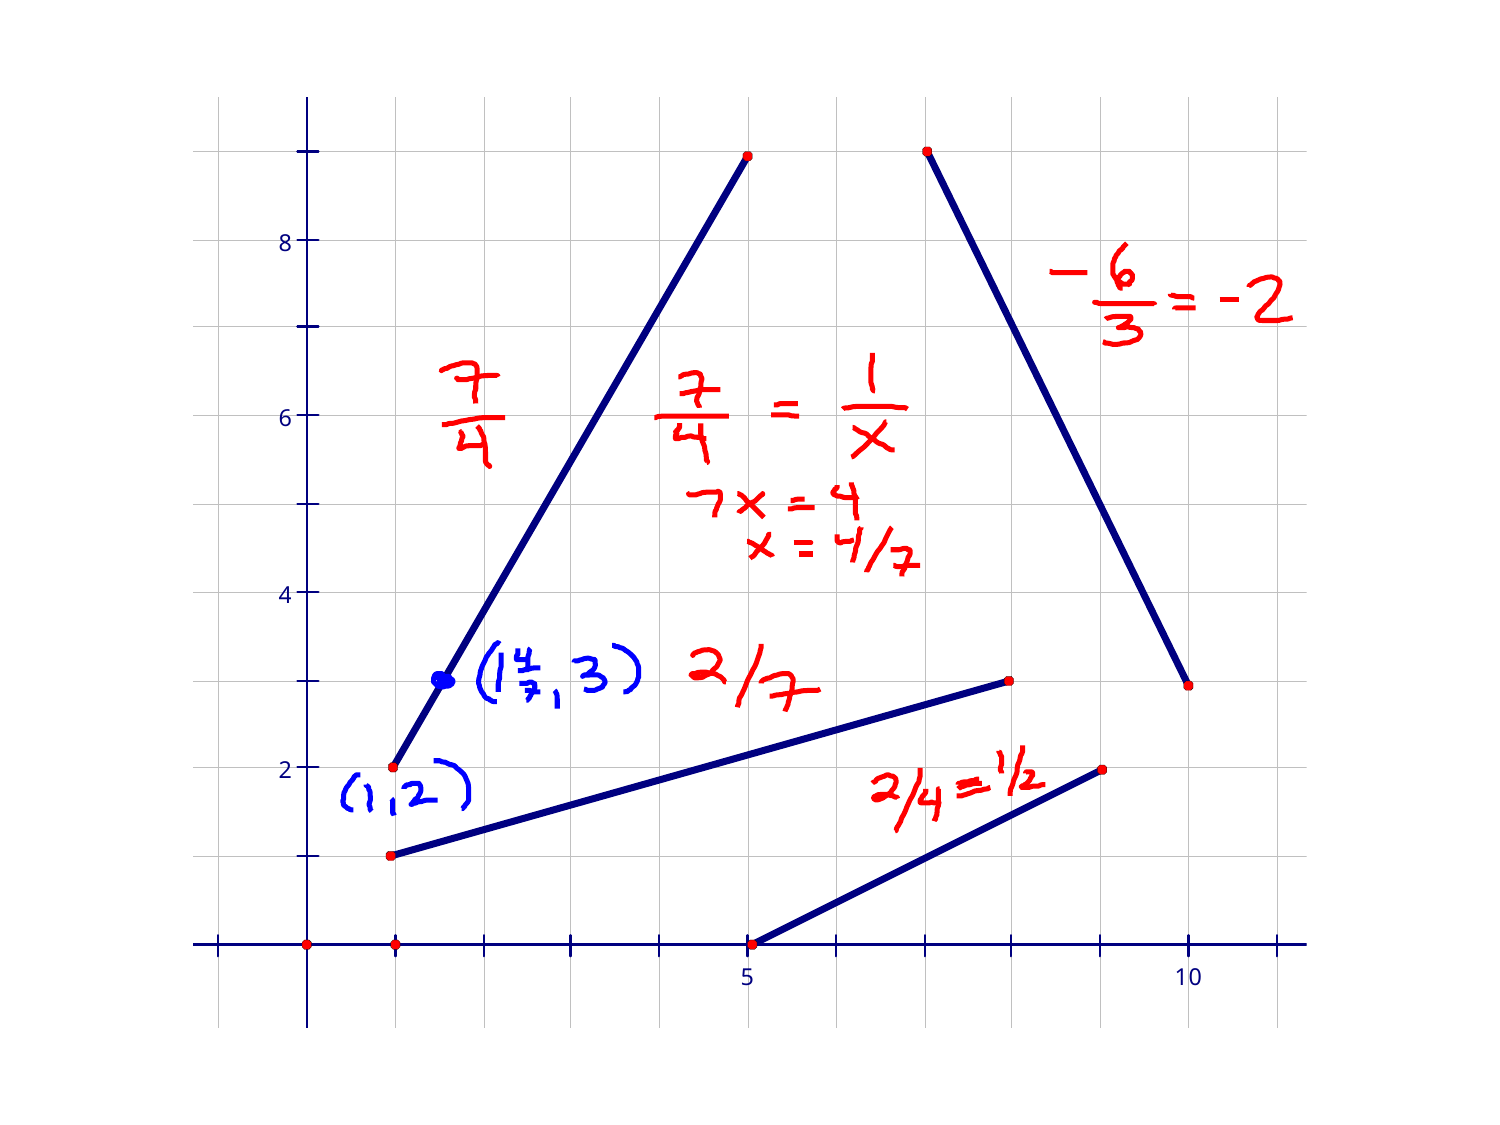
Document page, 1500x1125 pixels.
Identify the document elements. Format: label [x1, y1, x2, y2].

picture [192, 97, 1307, 1028]
text_box [497, 648, 541, 701]
